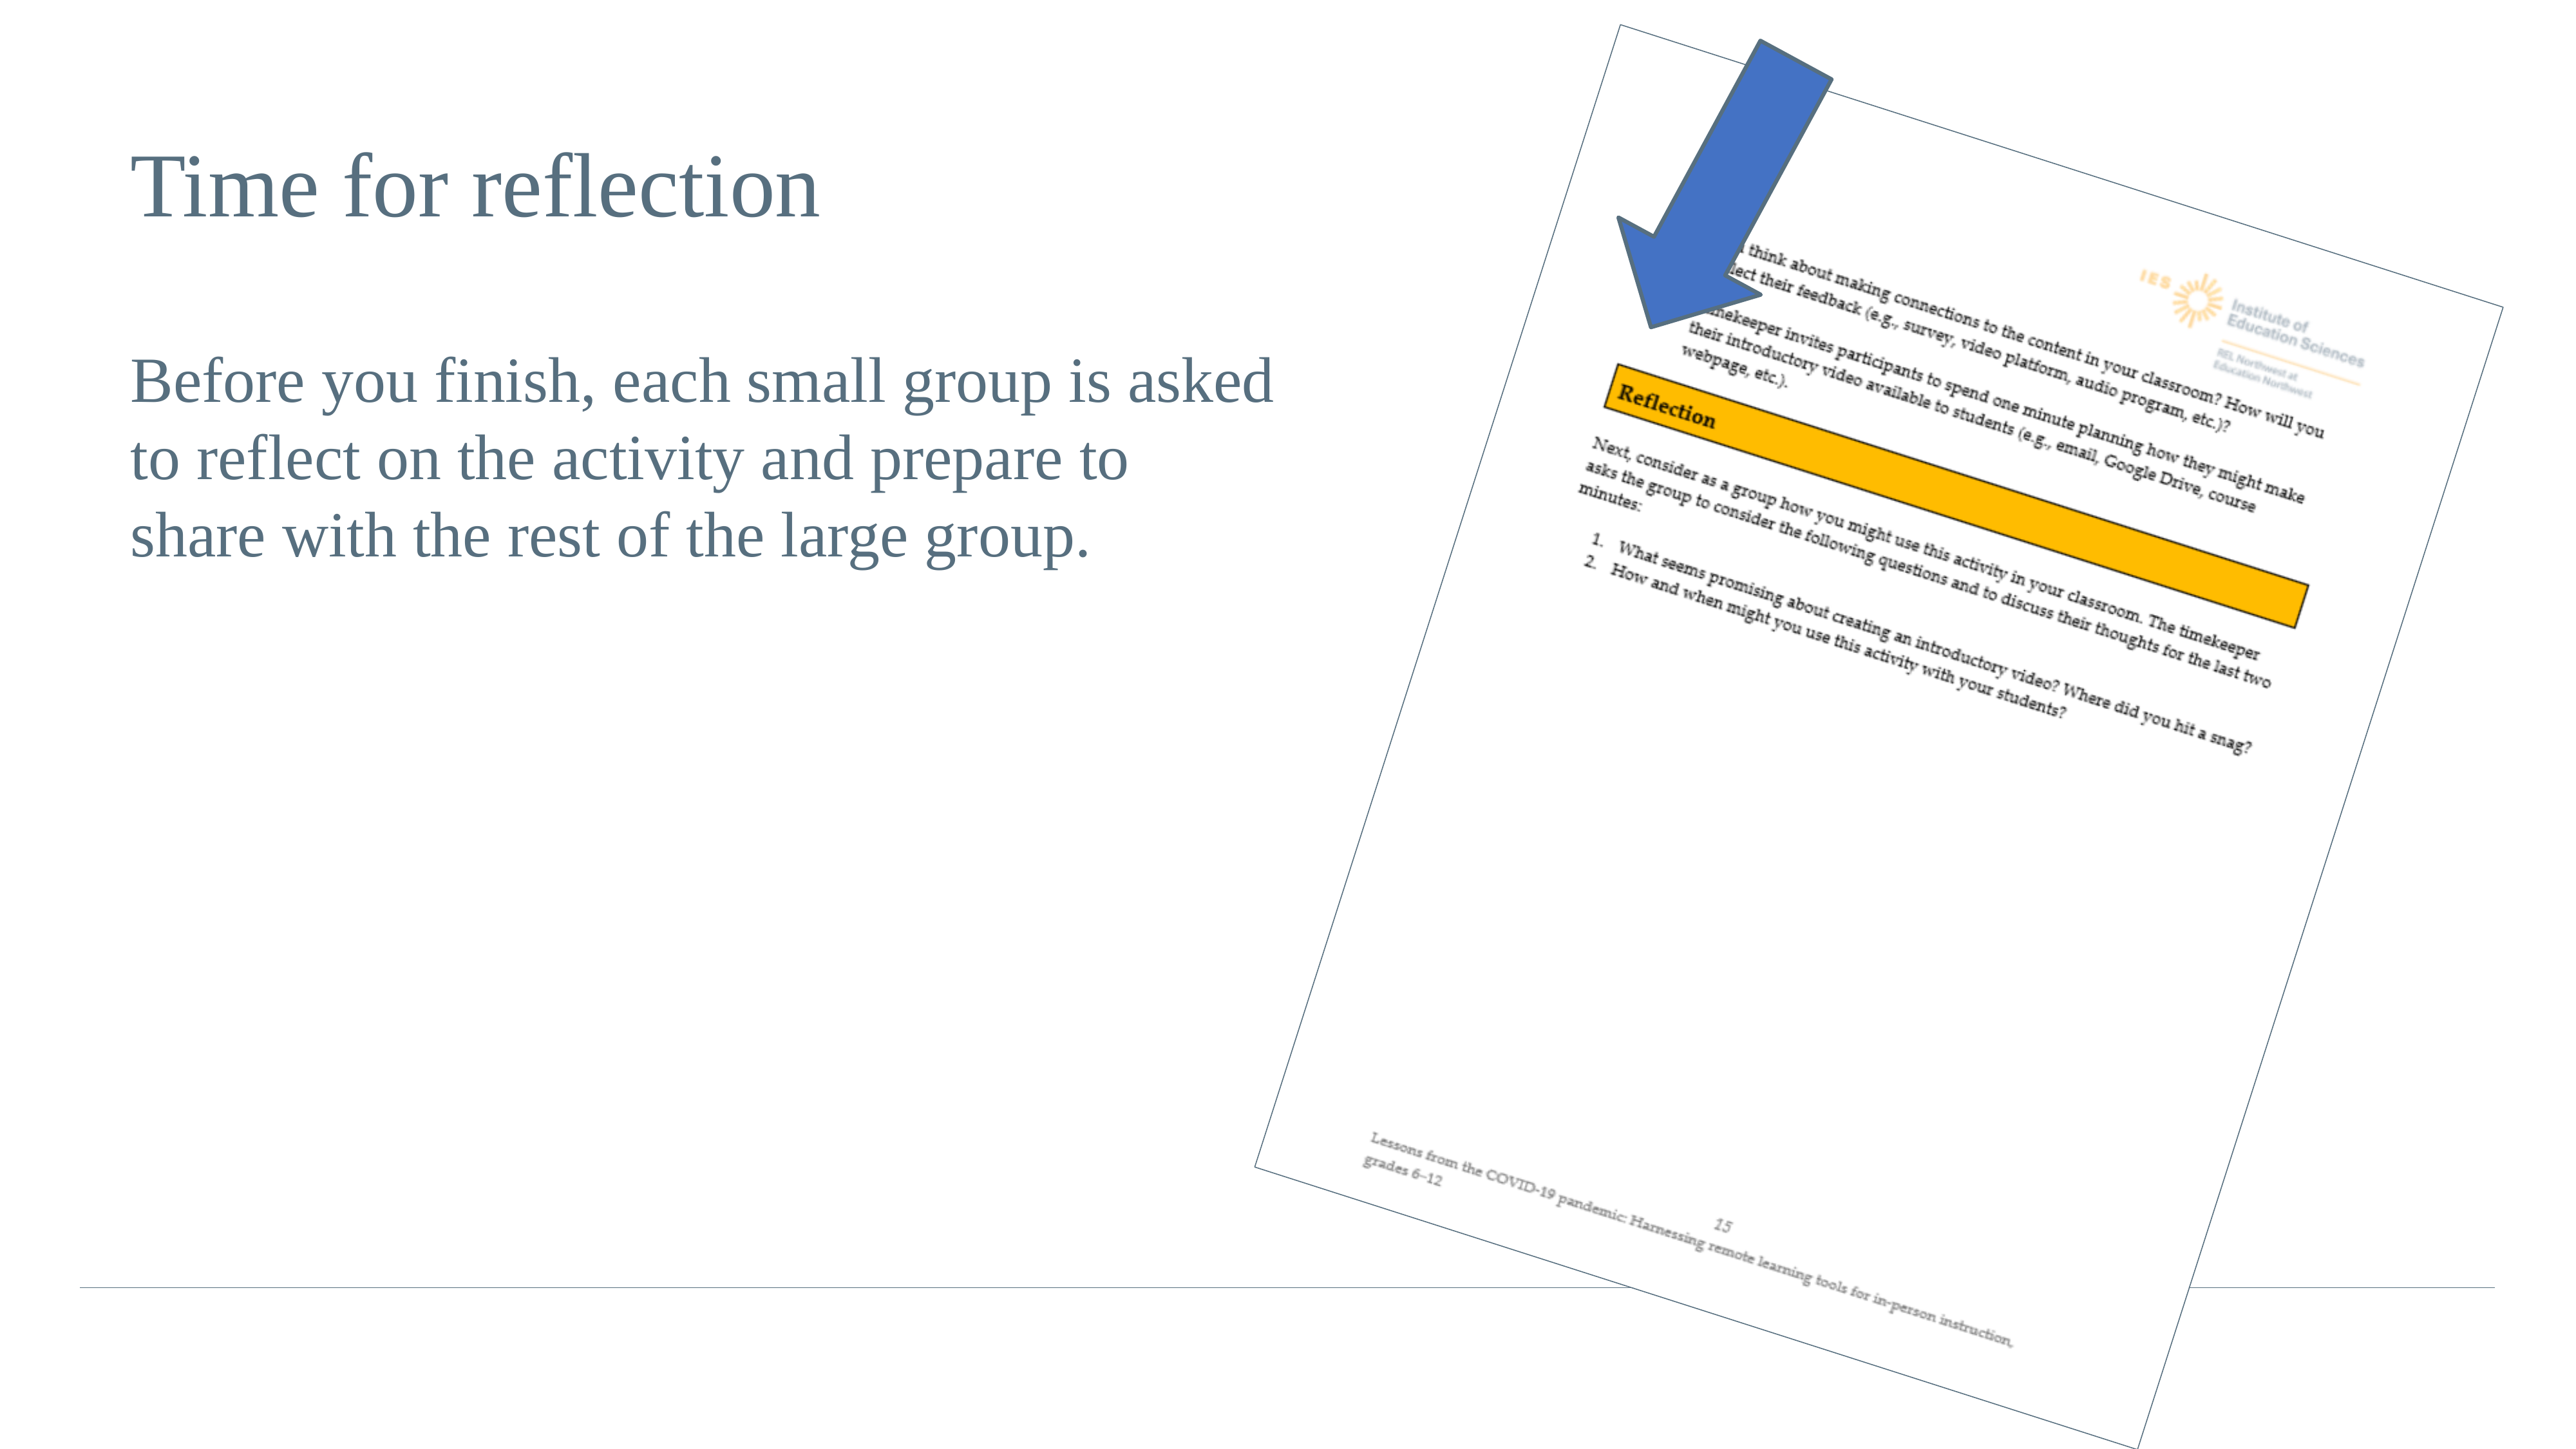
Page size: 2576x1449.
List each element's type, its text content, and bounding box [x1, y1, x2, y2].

title Time for reflection [120, 120, 1589, 249]
picture [1257, 28, 2501, 1448]
title Time for reflection [1924, 120, 2456, 249]
text_box [1708, 41, 1832, 137]
list Before you finish, each small group is asked to reflect on the activity and prepare to share with the rest of the large group. [120, 333, 1292, 612]
